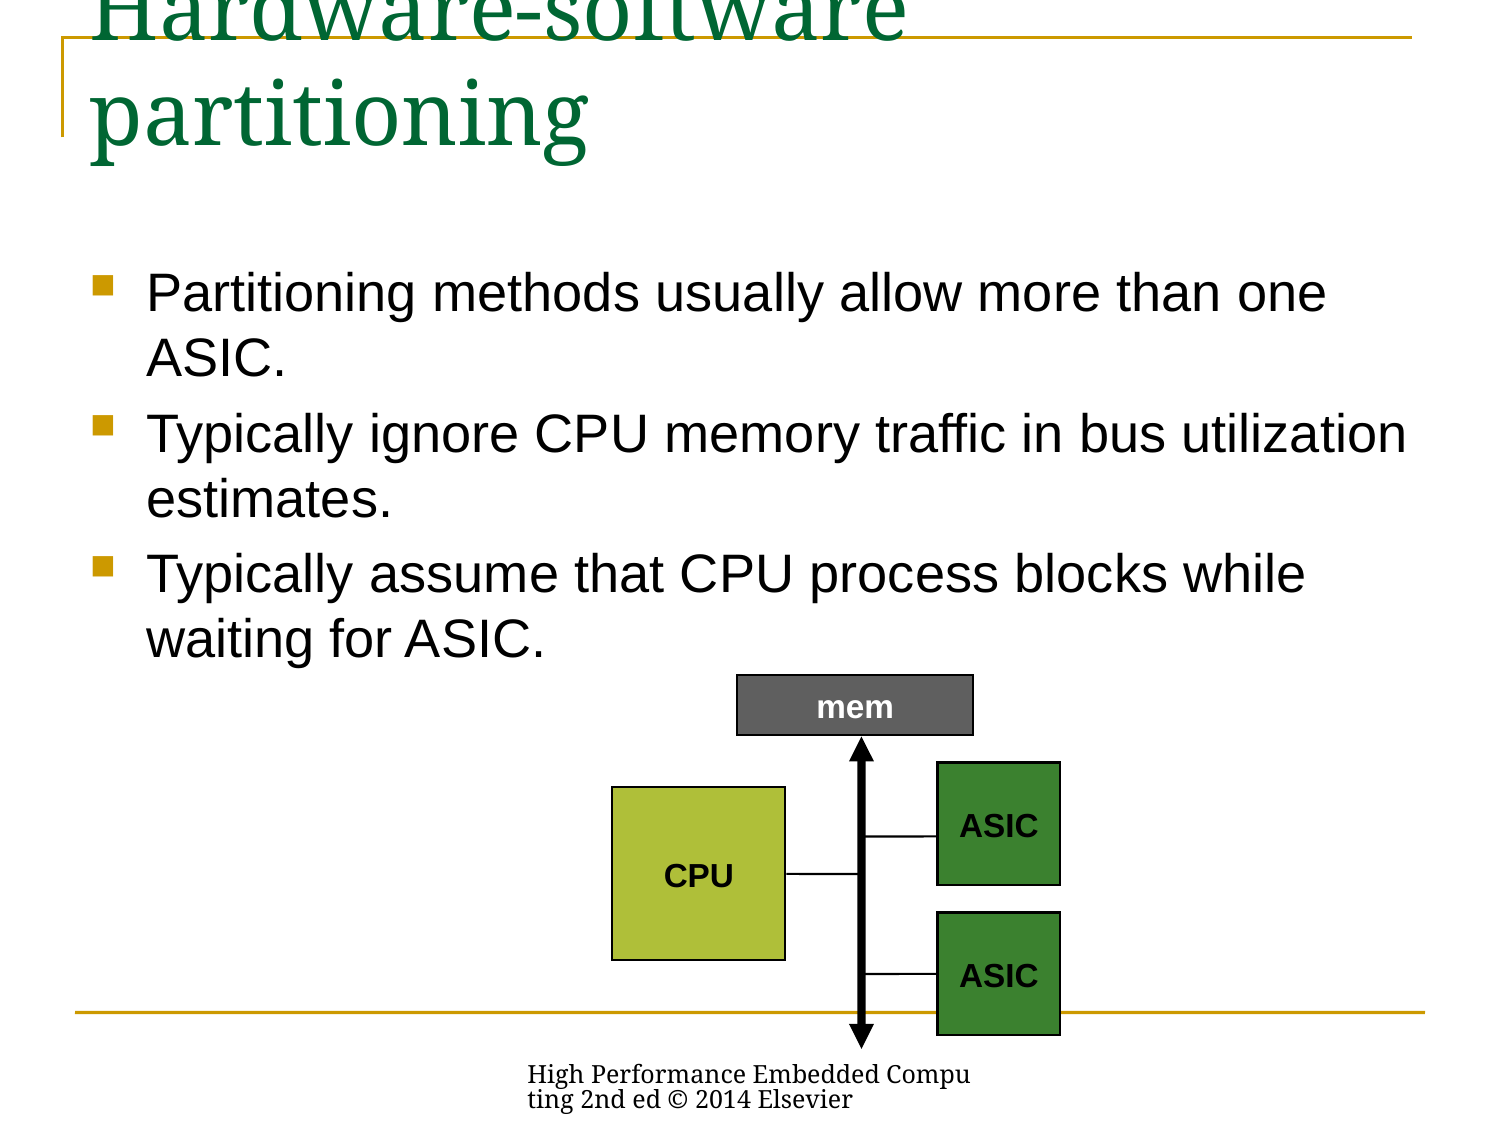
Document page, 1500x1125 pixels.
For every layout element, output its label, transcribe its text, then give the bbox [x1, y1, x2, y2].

text_box [855, 736, 868, 836]
text_box ASIC [937, 762, 1061, 886]
text_box mem [737, 675, 973, 736]
text_box CPU [612, 787, 786, 961]
text_box [855, 974, 868, 1049]
text_box ASIC [937, 912, 1061, 1036]
footer High Performance Embedded Computing 2nd ed © 2014 Elsevier [512, 1025, 988, 1100]
list Partitioning methods usually allow more than one ASIC. Typically ignore CPU memory traffic in bus utilization estimates. Typically assume that CPU process blocks while waiting for ASIC. [75, 249, 1425, 963]
title Hardware-software partitioning [75, 45, 1425, 171]
